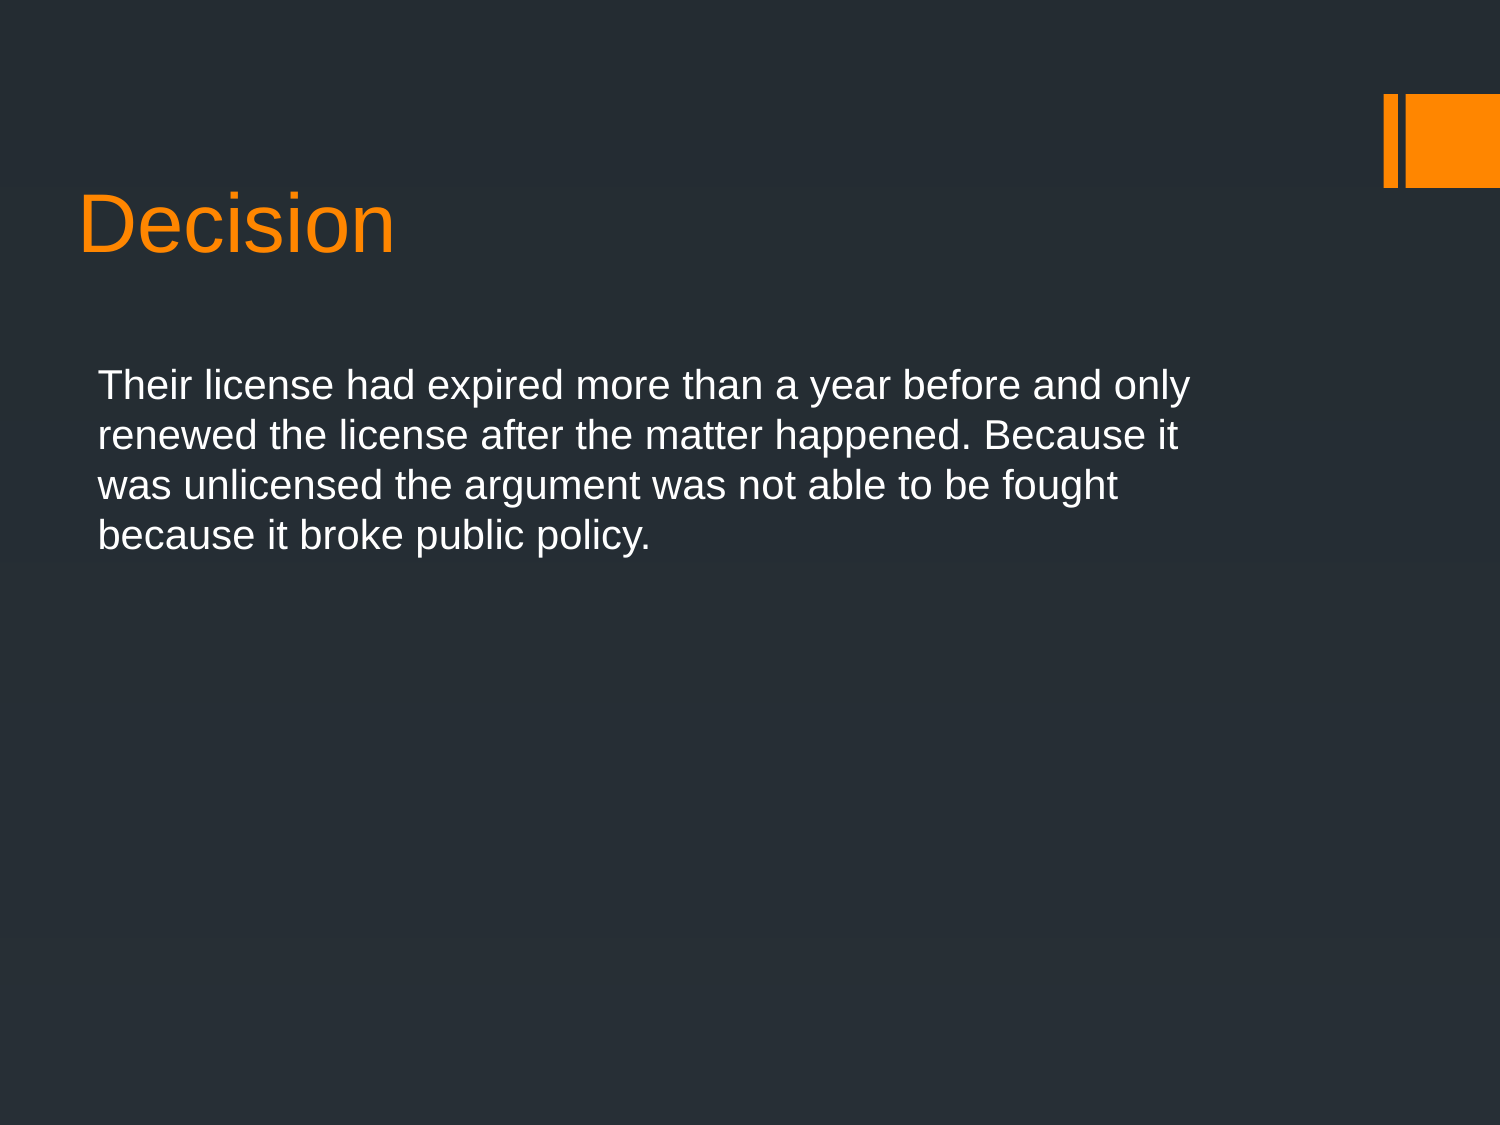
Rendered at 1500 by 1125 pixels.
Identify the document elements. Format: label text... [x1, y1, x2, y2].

list Their license had expired more than a year before and only renewed the license after the matter happened. Because it was unlicensed the argument was not able to be fought because it broke public policy. [75, 350, 1275, 931]
title Decision [62, 87, 1263, 277]
